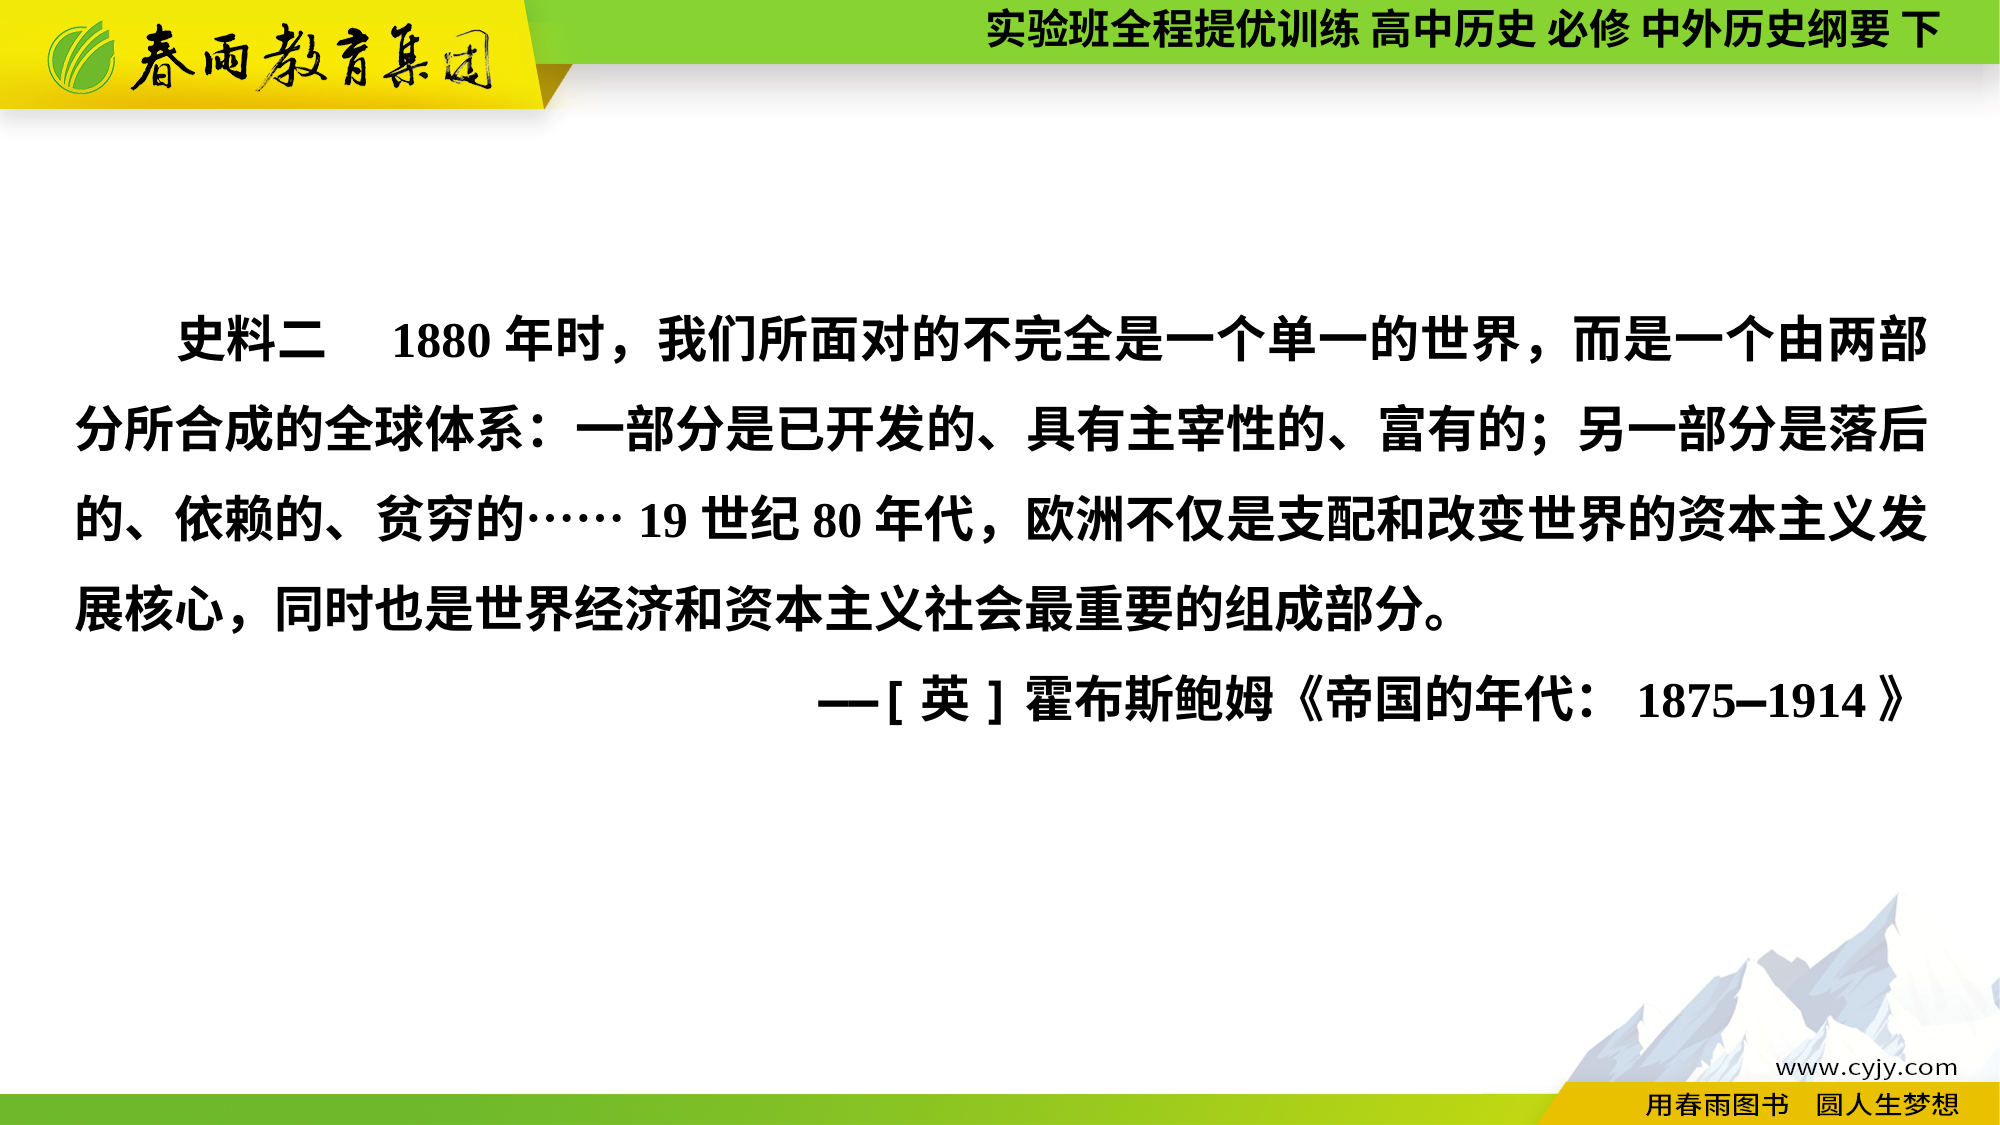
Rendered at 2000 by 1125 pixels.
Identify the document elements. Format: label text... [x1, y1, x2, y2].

list 史料二 1880年时，我们所面对的不完全是一个单一的世界，而是一个由两部分所合成的全球体系：一部分是已开发的、具有主宰性的、富有的；另一部分是落后的、依赖的、贫穷的……19世纪80年代，欧洲不仅是支配和改变世界的资本主义发展核心，同时也是世界经济和资本主义社会最重要的组成部分。 ——[英]霍布斯鲍姆《帝国的年代：1875—1914》 [59, 269, 1944, 728]
picture [0, 0, 2000, 1125]
